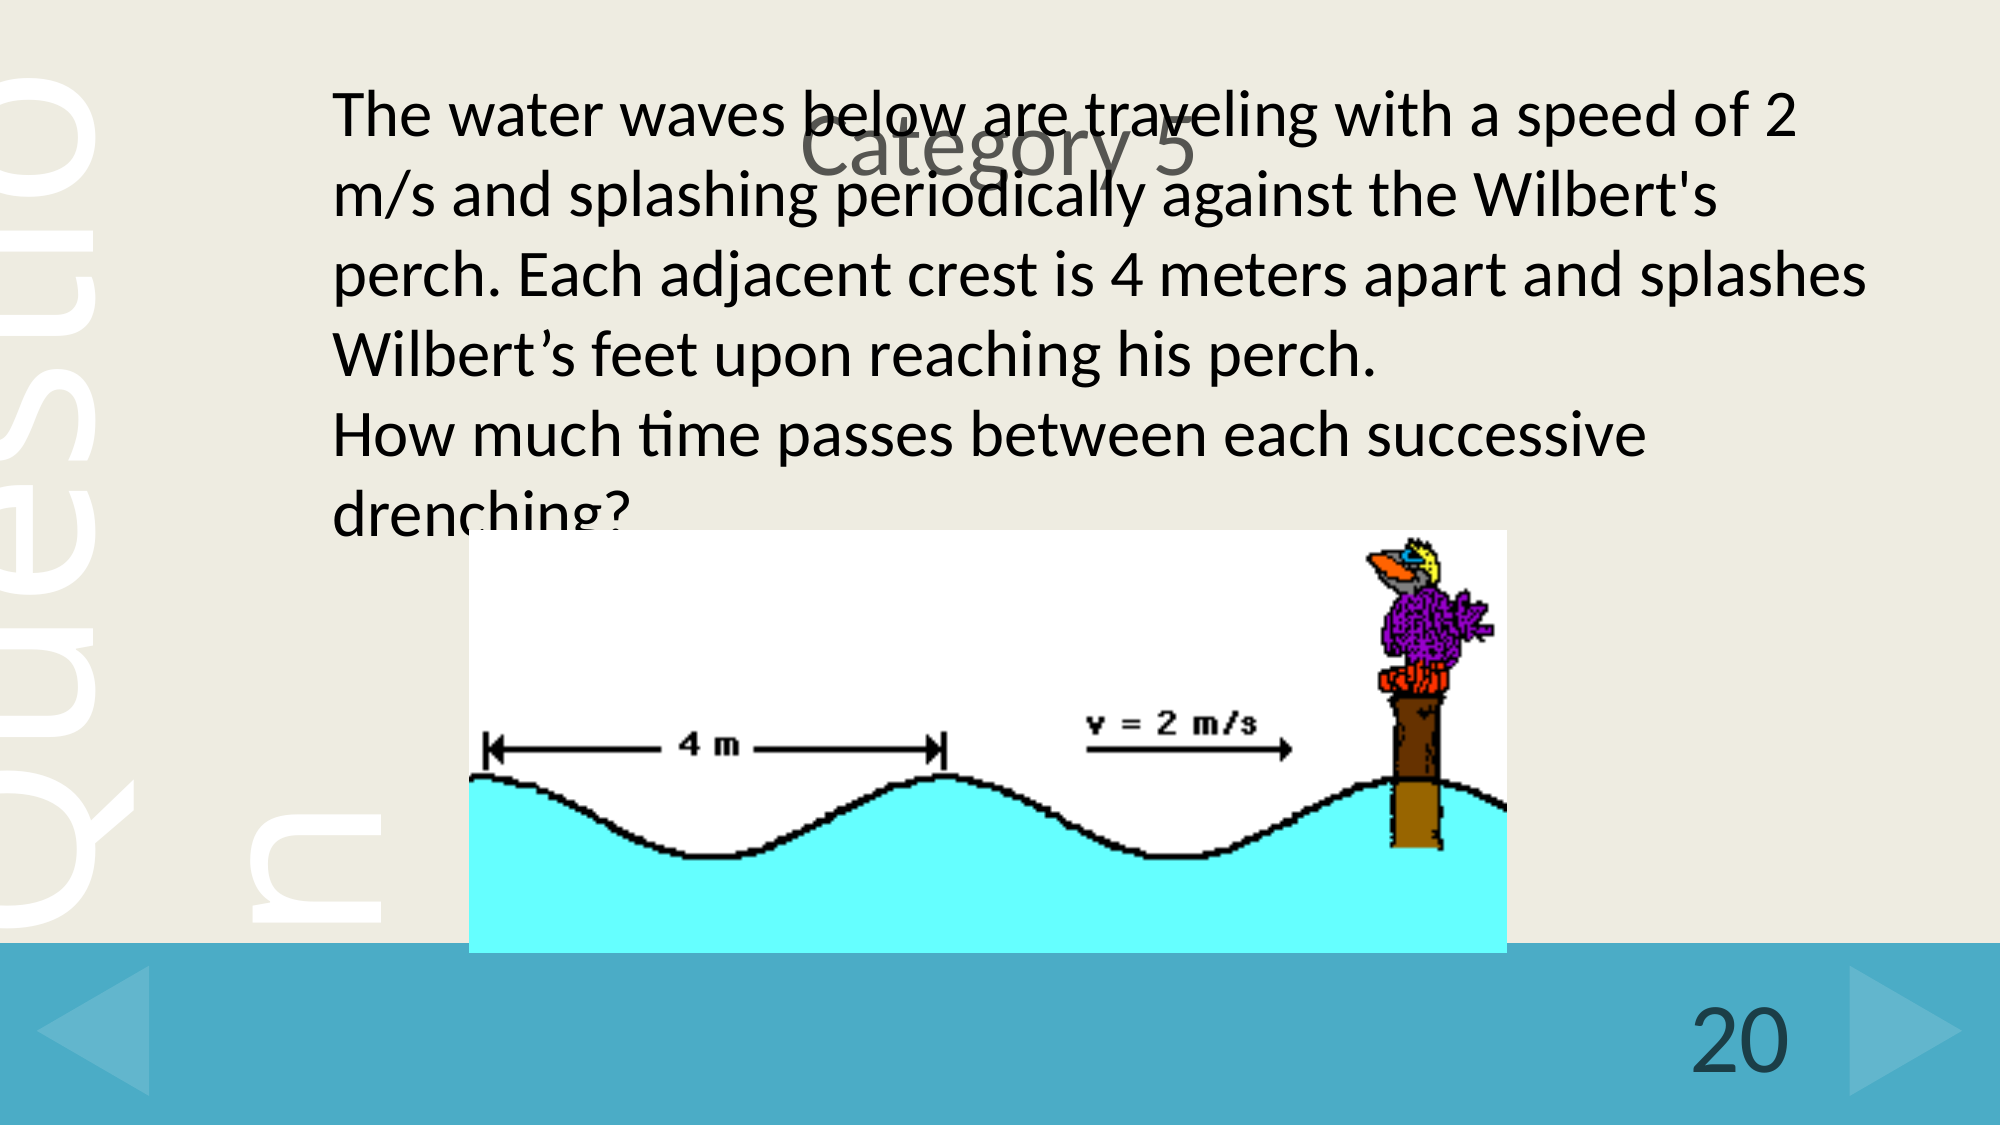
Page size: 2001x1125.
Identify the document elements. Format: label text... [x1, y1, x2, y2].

list 20 [1494, 967, 1806, 1097]
picture [468, 530, 1507, 954]
list The water waves below are traveling with a speed of 2 m/s and splashing periodically against the Wilbert's perch. Each adjacent crest is 4 meters apart and splashes Wilbert’s feet upon reaching his perch. How much time passes between each successive drenching? [317, 233, 1893, 531]
title Category 5 [99, 45, 1900, 233]
